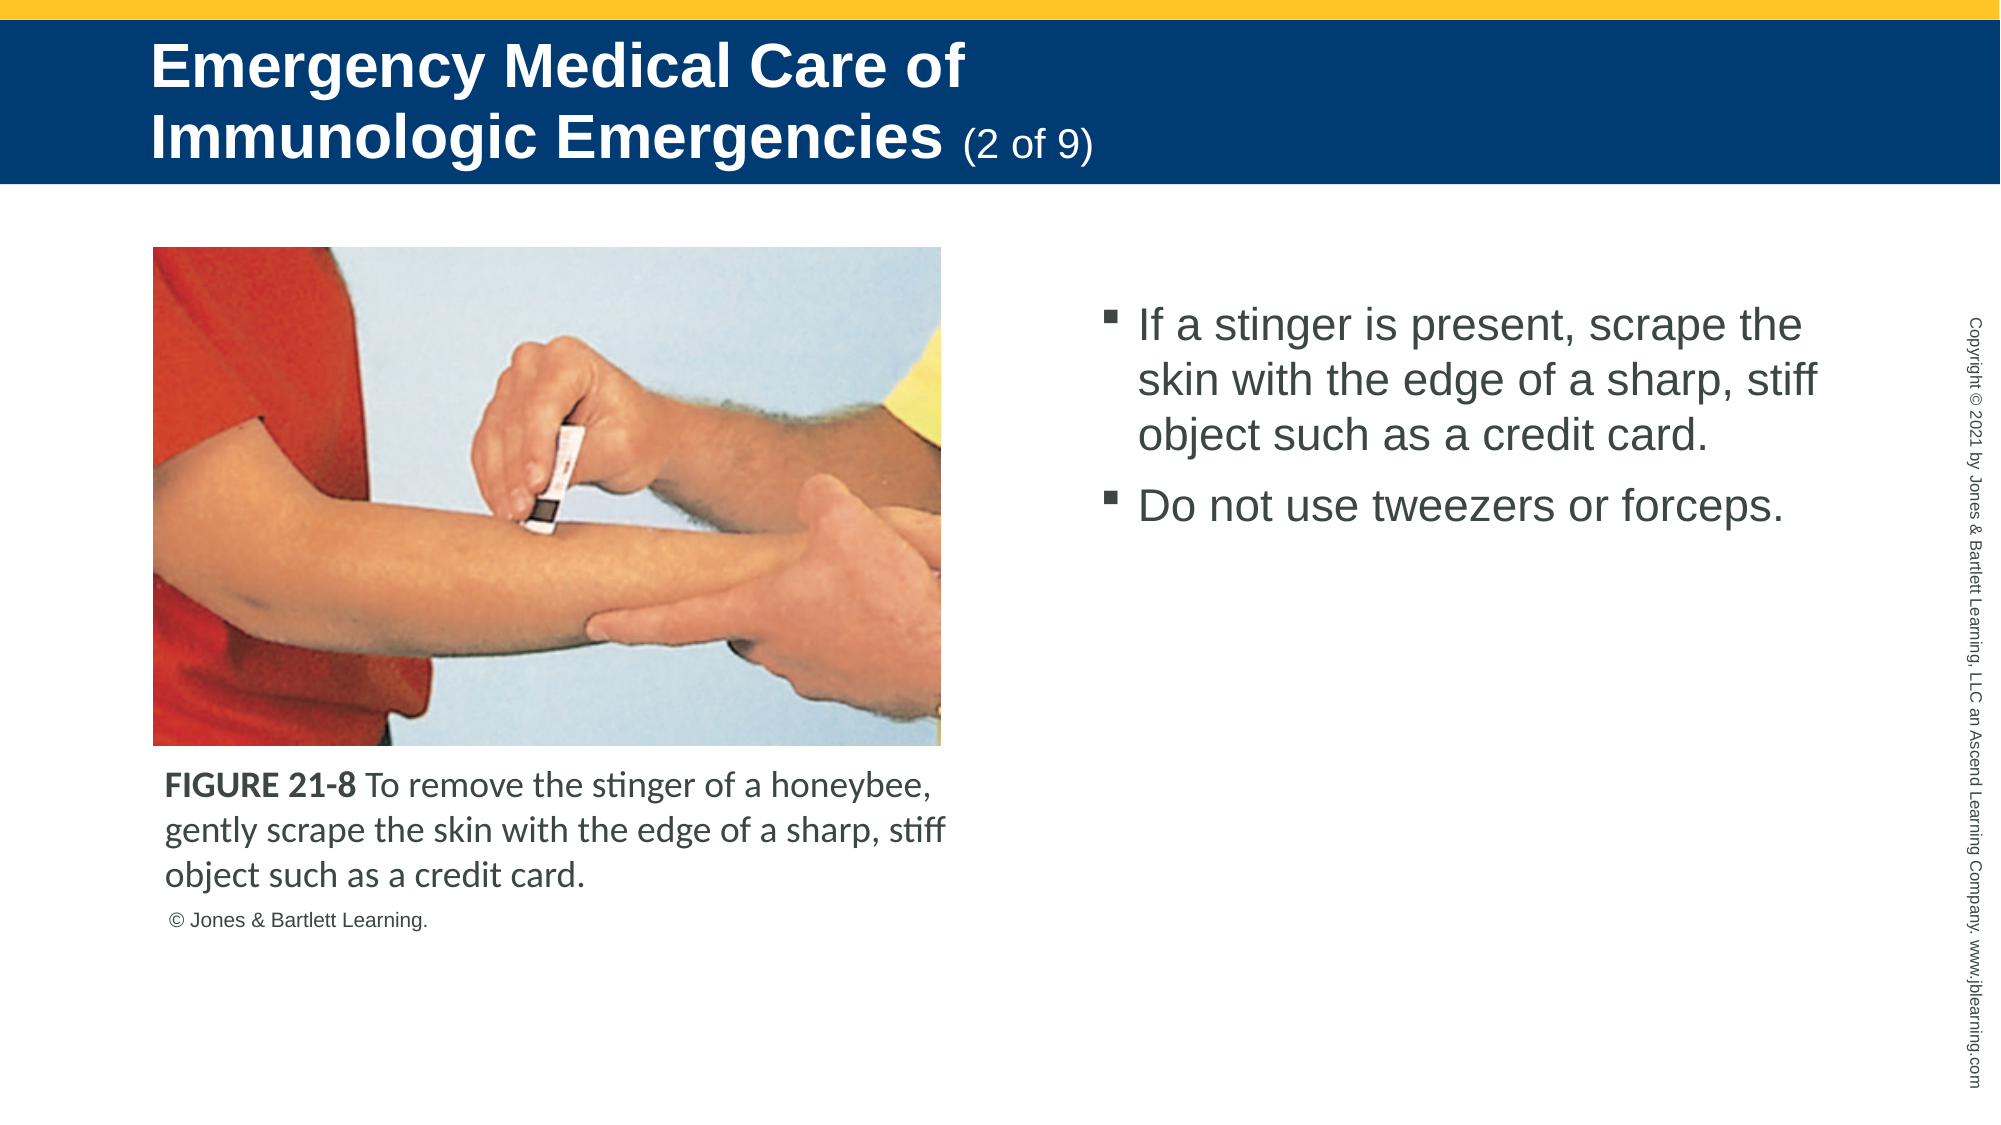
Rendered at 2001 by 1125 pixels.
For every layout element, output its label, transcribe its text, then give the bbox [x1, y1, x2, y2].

picture [153, 247, 941, 746]
list If a stinger is present, scrape the skin with the edge of a sharp, stiff object such as a credit card. Do not use tweezers or forceps. [1085, 287, 1900, 1025]
text_box © Jones & Bartlett Learning. [154, 899, 444, 940]
text_box FIGURE 21-8 To remove the stinger of a honeybee, gently scrape the skin with the edge of a sharp, stiff object such as a credit card. [149, 752, 969, 902]
title Emergency Medical Care of Immunologic Emergencies (2 of 9) [0, 19, 2000, 185]
